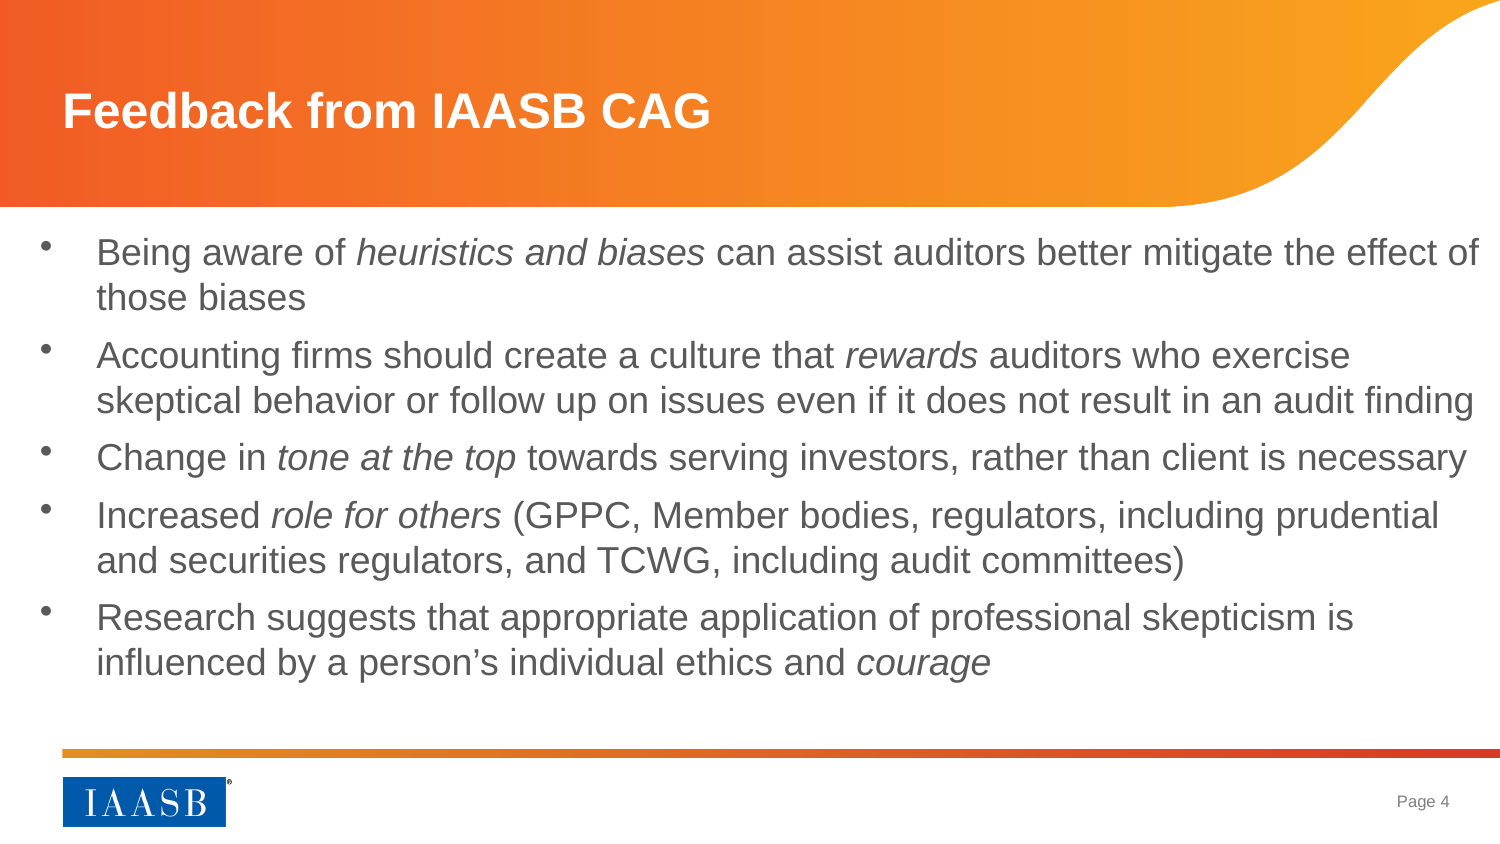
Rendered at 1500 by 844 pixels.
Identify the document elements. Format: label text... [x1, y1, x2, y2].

list Being aware of heuristics and biases can assist auditors better mitigate the effect of those biases Accounting firms should create a culture that rewards auditors who exercise skeptical behavior or follow up on issues even if it does not result in an audit finding Change in tone at the top towards serving investors, rather than client is necessary Increased role for others (GPPC, Member bodies, regulators, including prudential and securities regulators, and TCWG, including audit committees) Research suggests that appropriate application of professional skepticism is influenced by a person’s individual ethics and courage [24, 220, 1500, 724]
picture [0, 0, 1500, 207]
title Feedback from IAASB CAG [62, 75, 1300, 142]
picture [63, 777, 232, 827]
